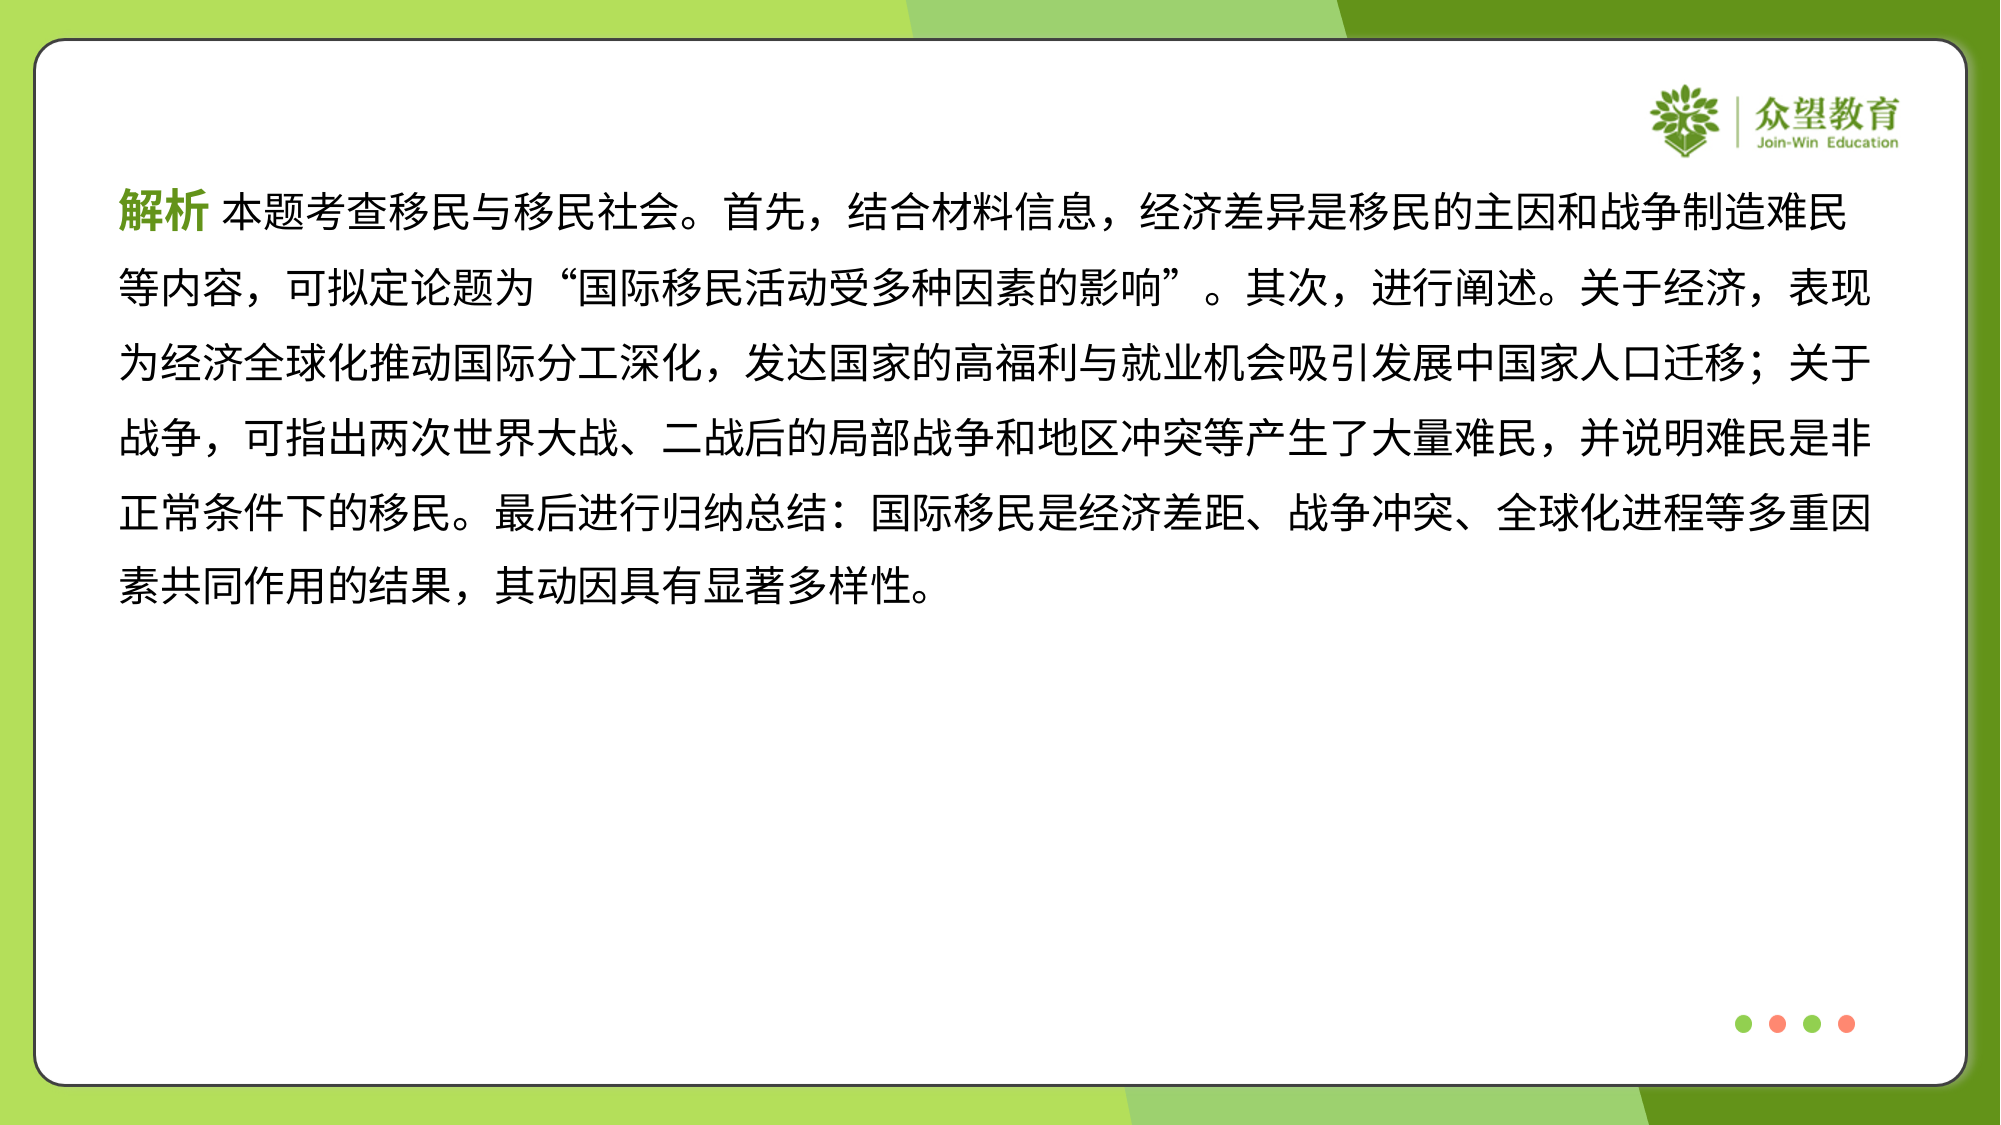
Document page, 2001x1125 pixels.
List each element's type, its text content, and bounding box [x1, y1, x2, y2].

picture [0, 0, 2000, 1125]
text_box 解析 本题考查移民与移民社会。首先，结合材料信息，经济差异是移民的主因和战争制造难民 等内容，可拟定论题为“国际移民活动受多种因素的影响”。其次，进行阐述。关于经济，表现 为经济全球化推动国际分工深化，发达国家的高福利与就业机会吸引发展中国家人口迁移；关于 战争，可指出两次世界大战、二战后的局部战争和地区冲突等产生了大量难民，并说明难民是非 正常条件下的移民。最后进行归纳总结：国际移民是经济差距、战争冲突、全球化进程等多重因 素共同作用的结果，其动因具有显著多样性。 [118, 159, 1883, 602]
